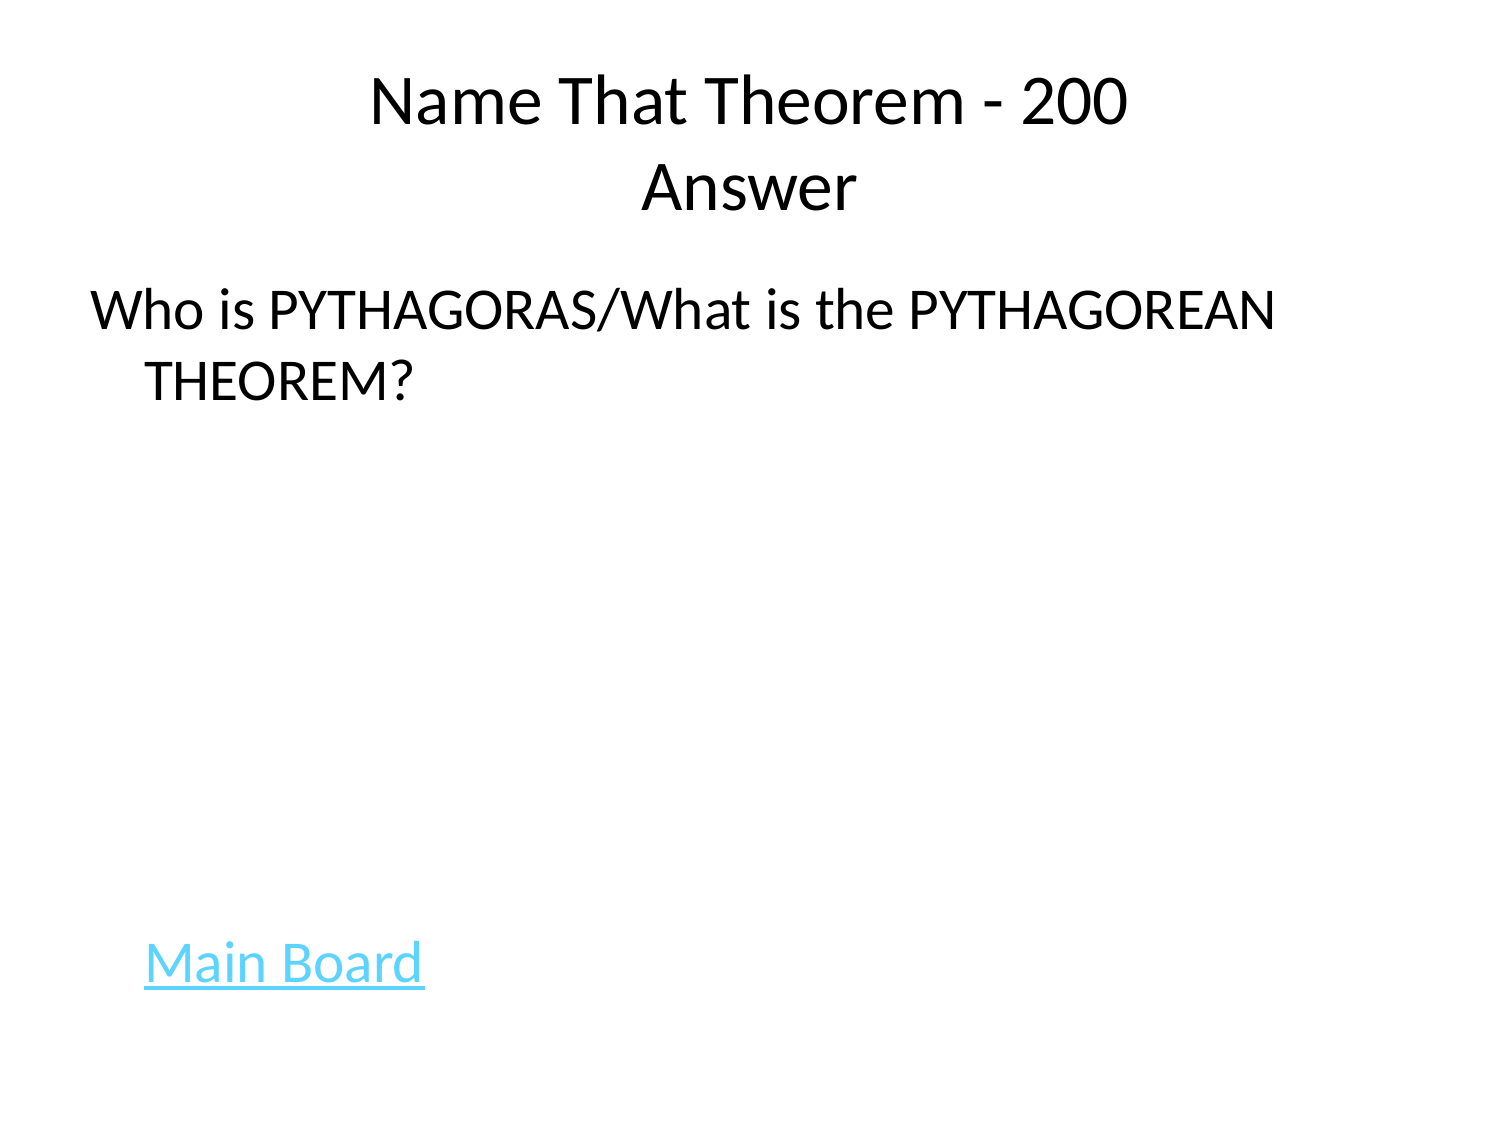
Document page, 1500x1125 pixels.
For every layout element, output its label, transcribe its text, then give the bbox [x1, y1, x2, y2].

title Name That Theorem - 200 Answer [75, 45, 1425, 233]
list Who is PYTHAGORAS/What is the PYTHAGOREAN THEOREM? Main Board [75, 262, 1425, 1005]
